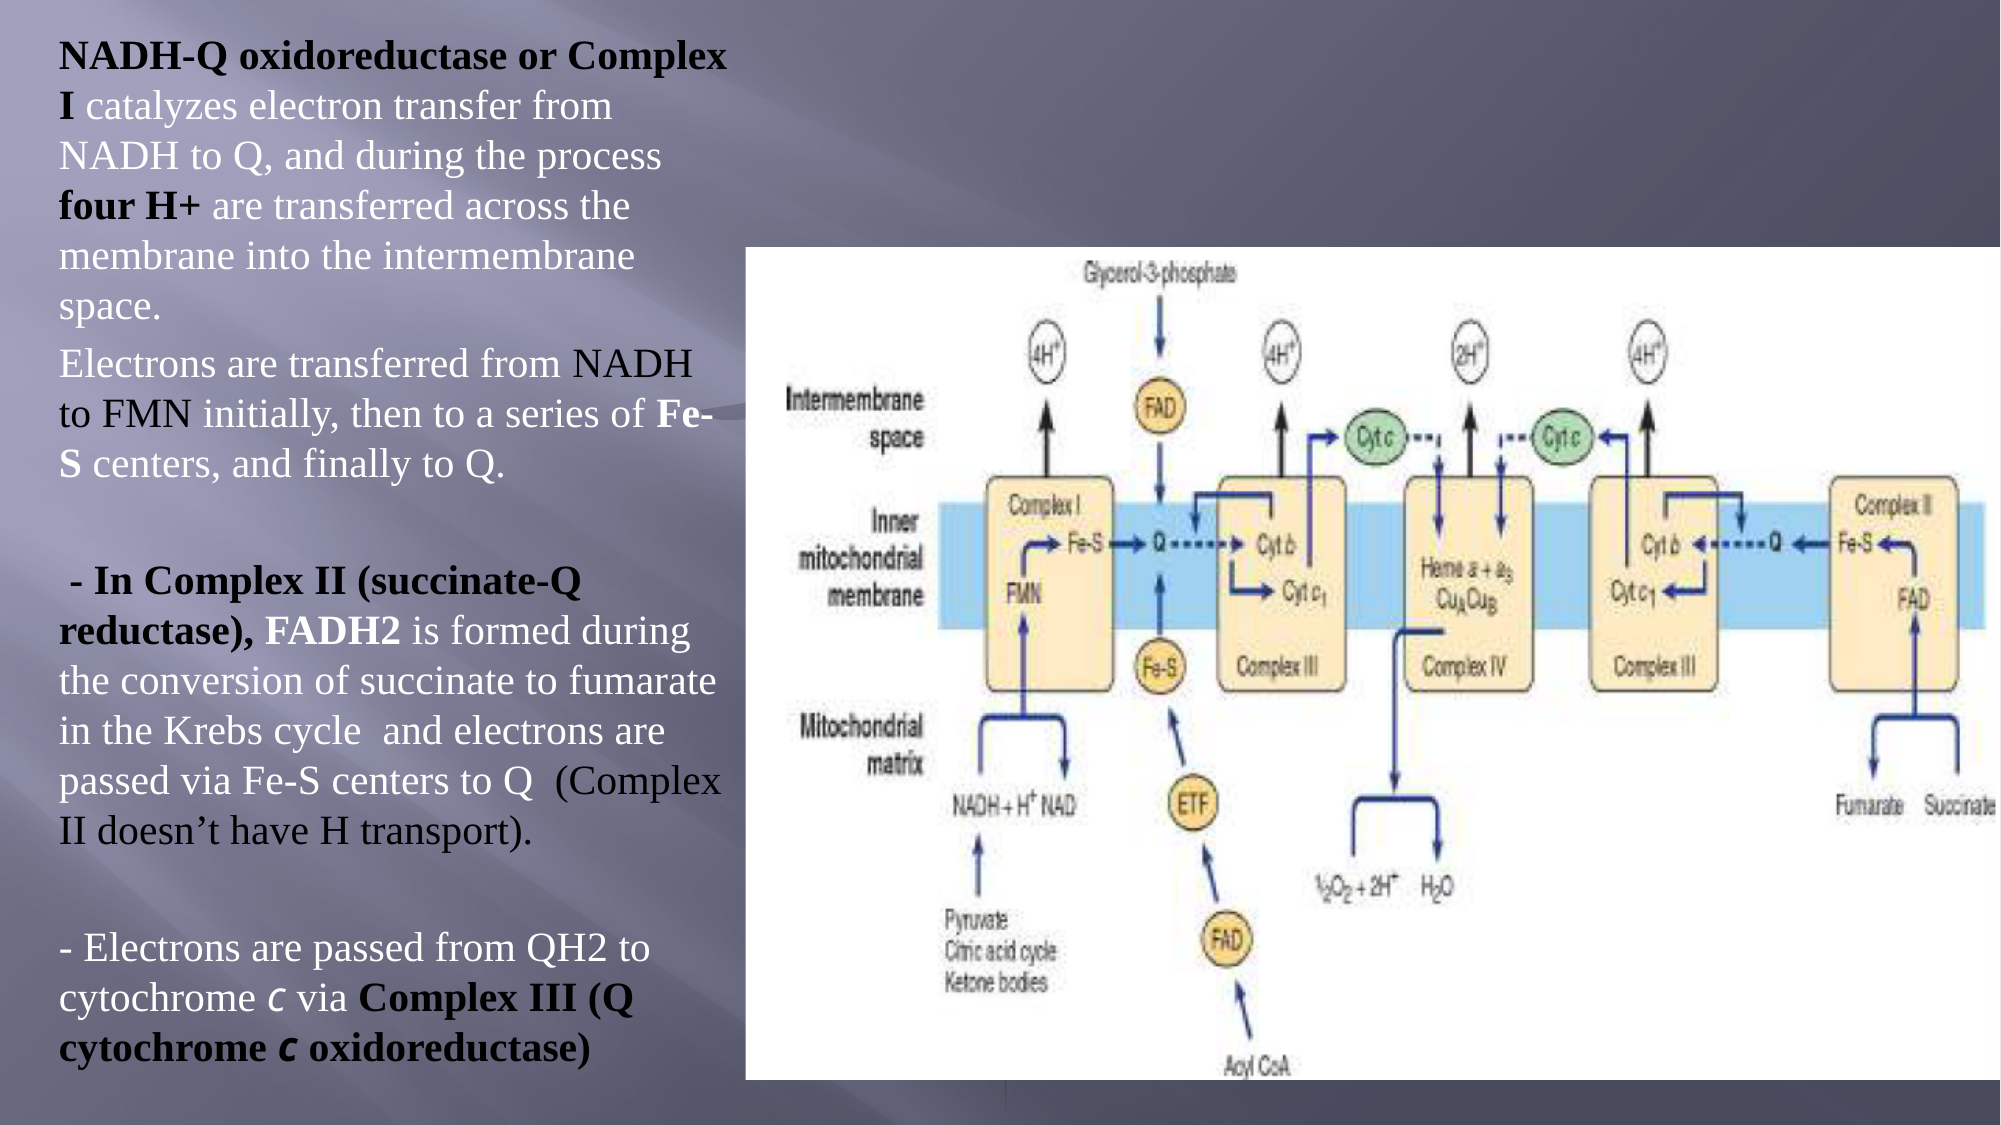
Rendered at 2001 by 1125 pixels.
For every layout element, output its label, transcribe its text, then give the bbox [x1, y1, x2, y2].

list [745, 247, 2000, 1080]
list NADH-Q oxidoreductase or Complex I catalyzes electron transfer from NADH to Q, and during the process four H+ are transferred across the membrane into the intermembrane space. Electrons are transferred from NADH to FMN initially, then to a series of Fe-S centers, and finally to Q. - In Complex II (succinate-Q reductase), FADH2 is formed during the conversion of succinate to fumarate in the Krebs cycle and electrons are passed via Fe-S centers to Q (Complex II doesn’t have H transport). - Electrons are passed from QH2 to cytochrome c via Complex III (Q cytochrome c oxidoreductase) [21, 20, 746, 1080]
